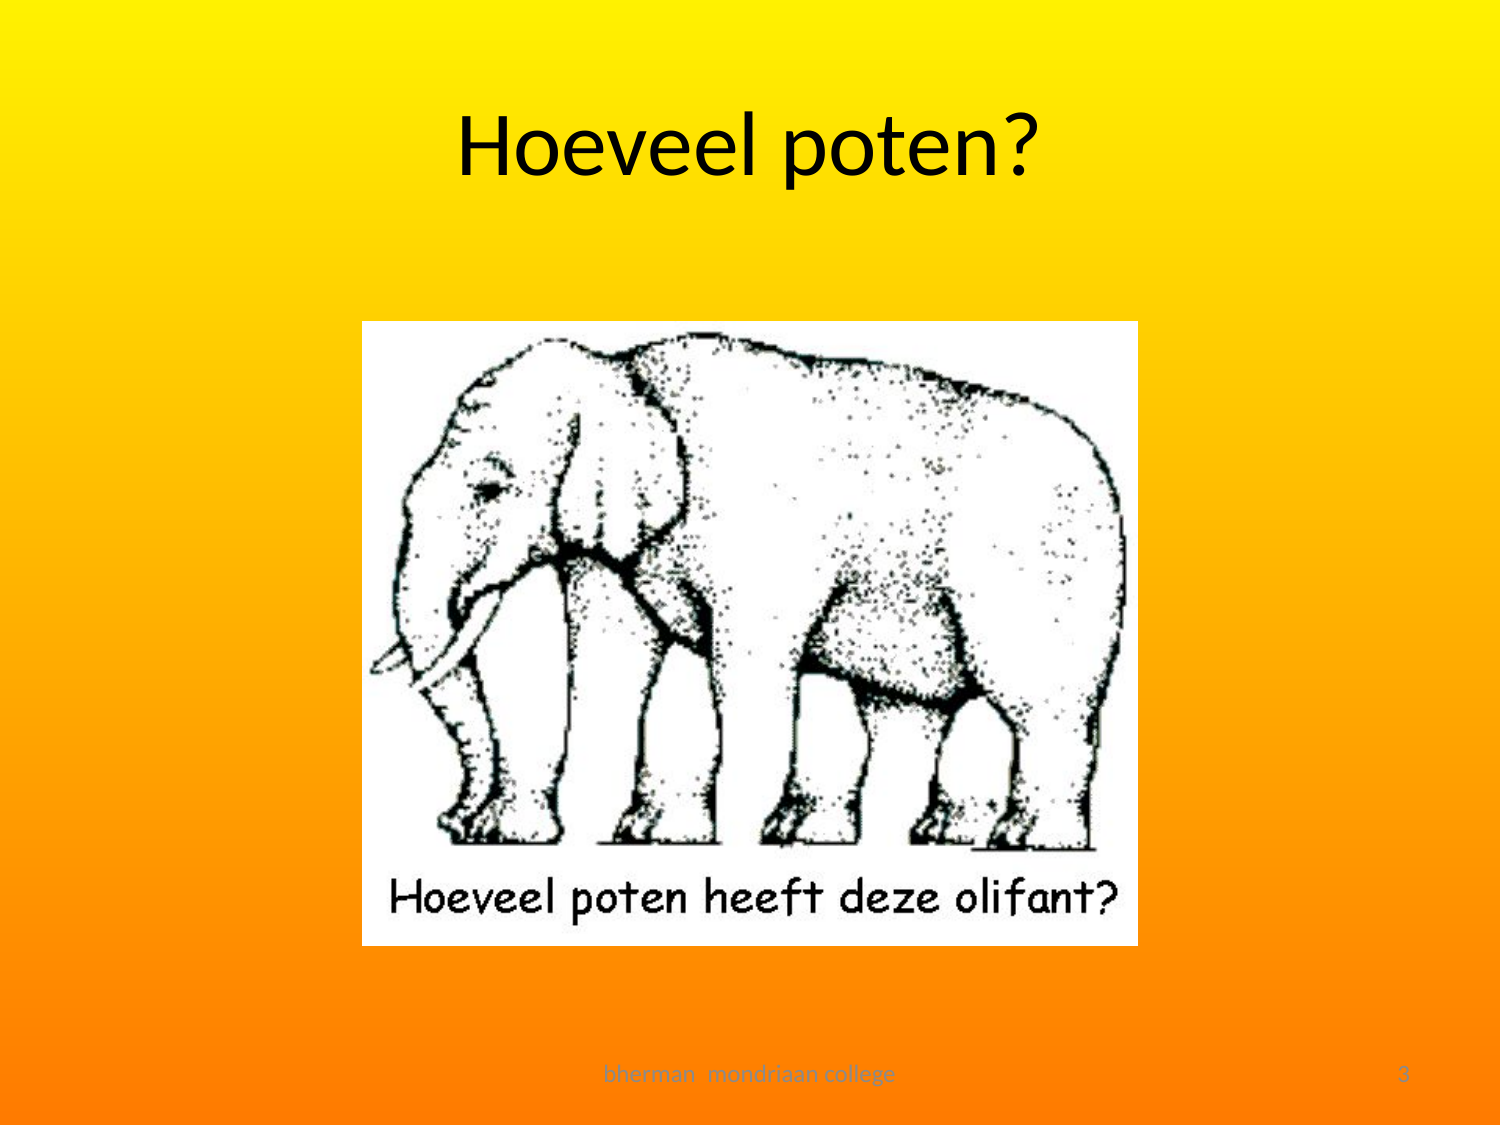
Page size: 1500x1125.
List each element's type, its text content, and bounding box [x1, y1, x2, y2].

footer bherman mondriaan college [512, 1042, 988, 1103]
slide_number 3 [1074, 1042, 1425, 1103]
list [362, 320, 1138, 947]
title Hoeveel poten? [75, 45, 1425, 233]
